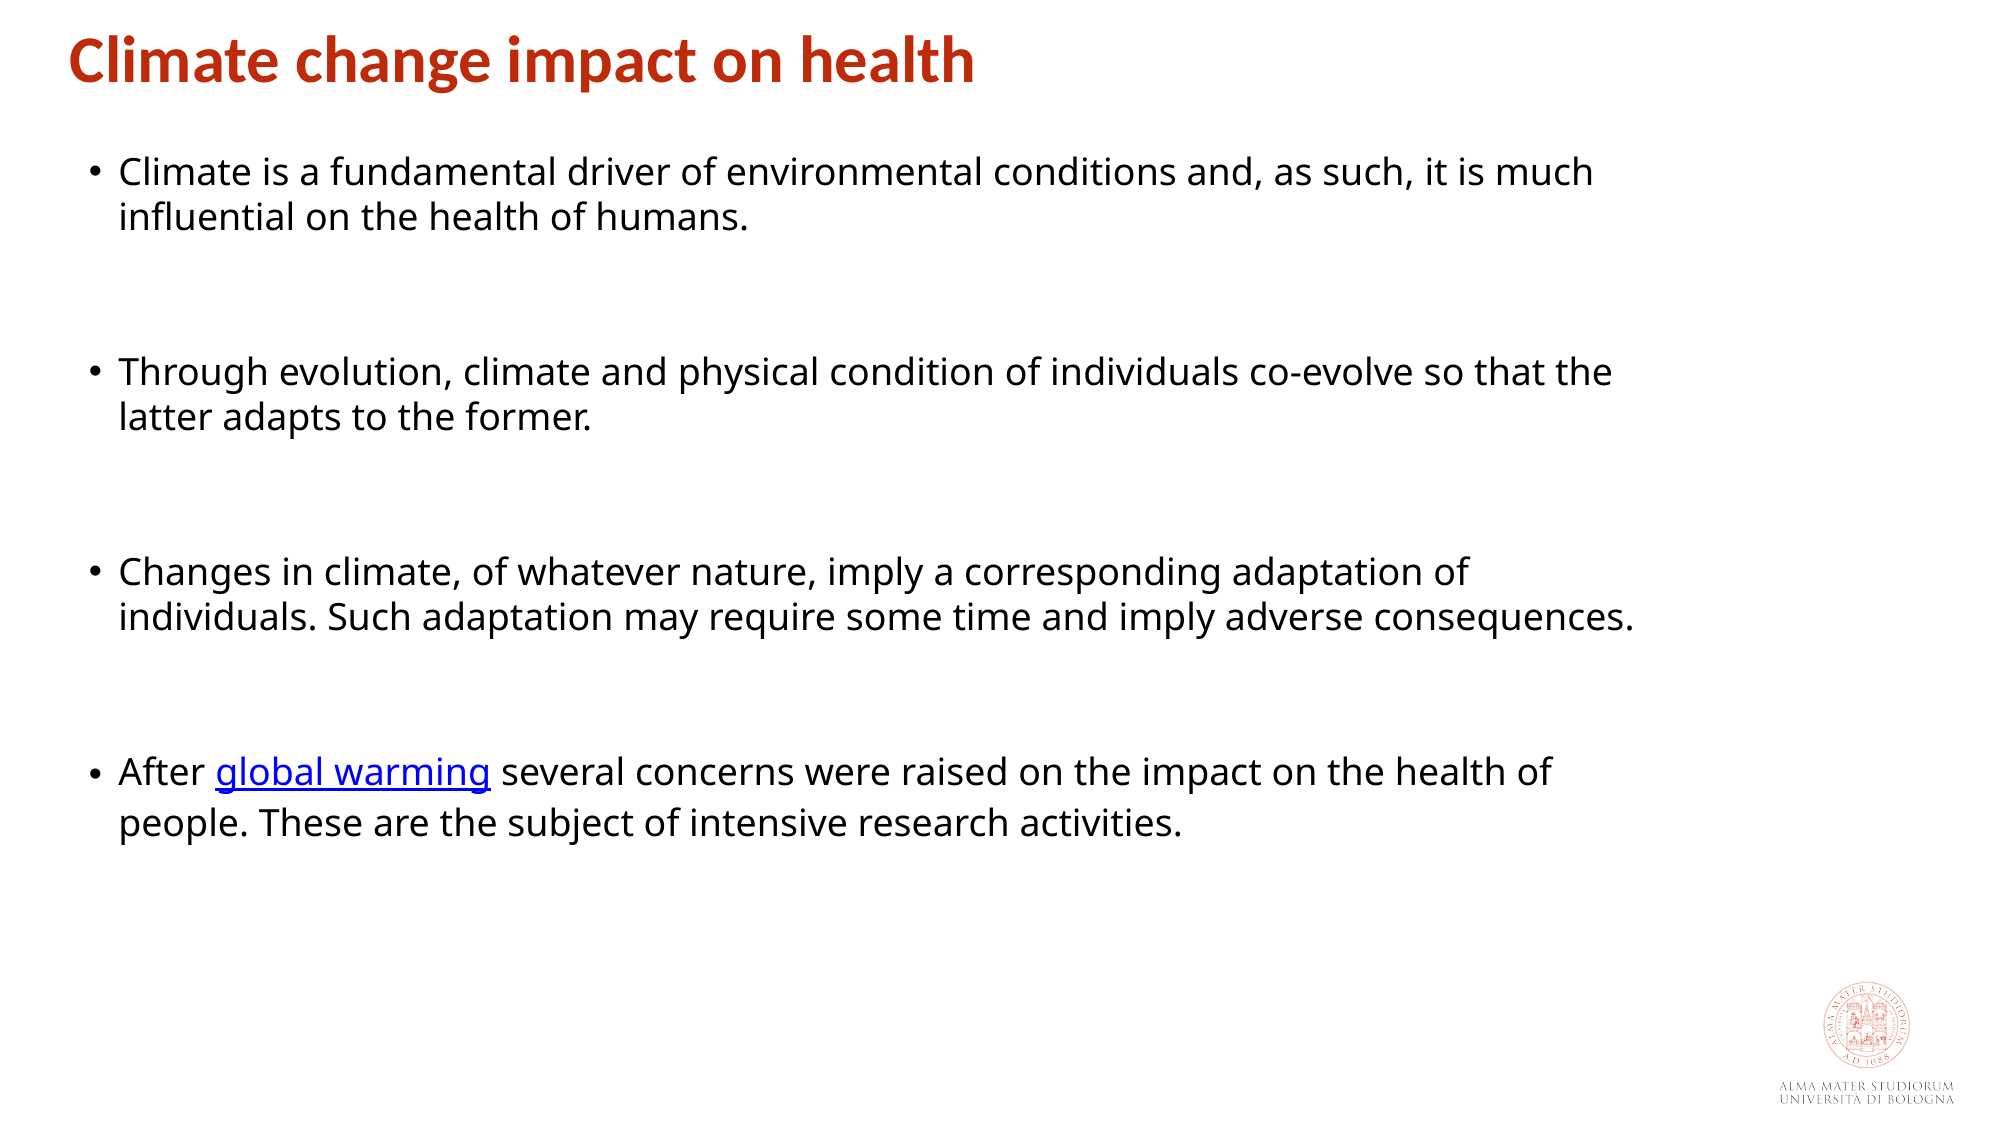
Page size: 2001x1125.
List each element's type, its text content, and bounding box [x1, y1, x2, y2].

list Climate change impact on health [55, 42, 1898, 149]
list Climate is a fundamental driver of environmental conditions and, as such, it is much influential on the health of humans. Through evolution, climate and physical condition of individuals co-evolve so that the latter adapts to the former. Changes in climate, of whatever nature, imply a corresponding adaptation of individuals. Such adaptation may require some time and imply adverse consequences. After global warming several concerns were raised on the impact on the health of people. These are the subject of intensive research activities. [74, 140, 1680, 236]
picture [1752, 964, 1981, 1118]
